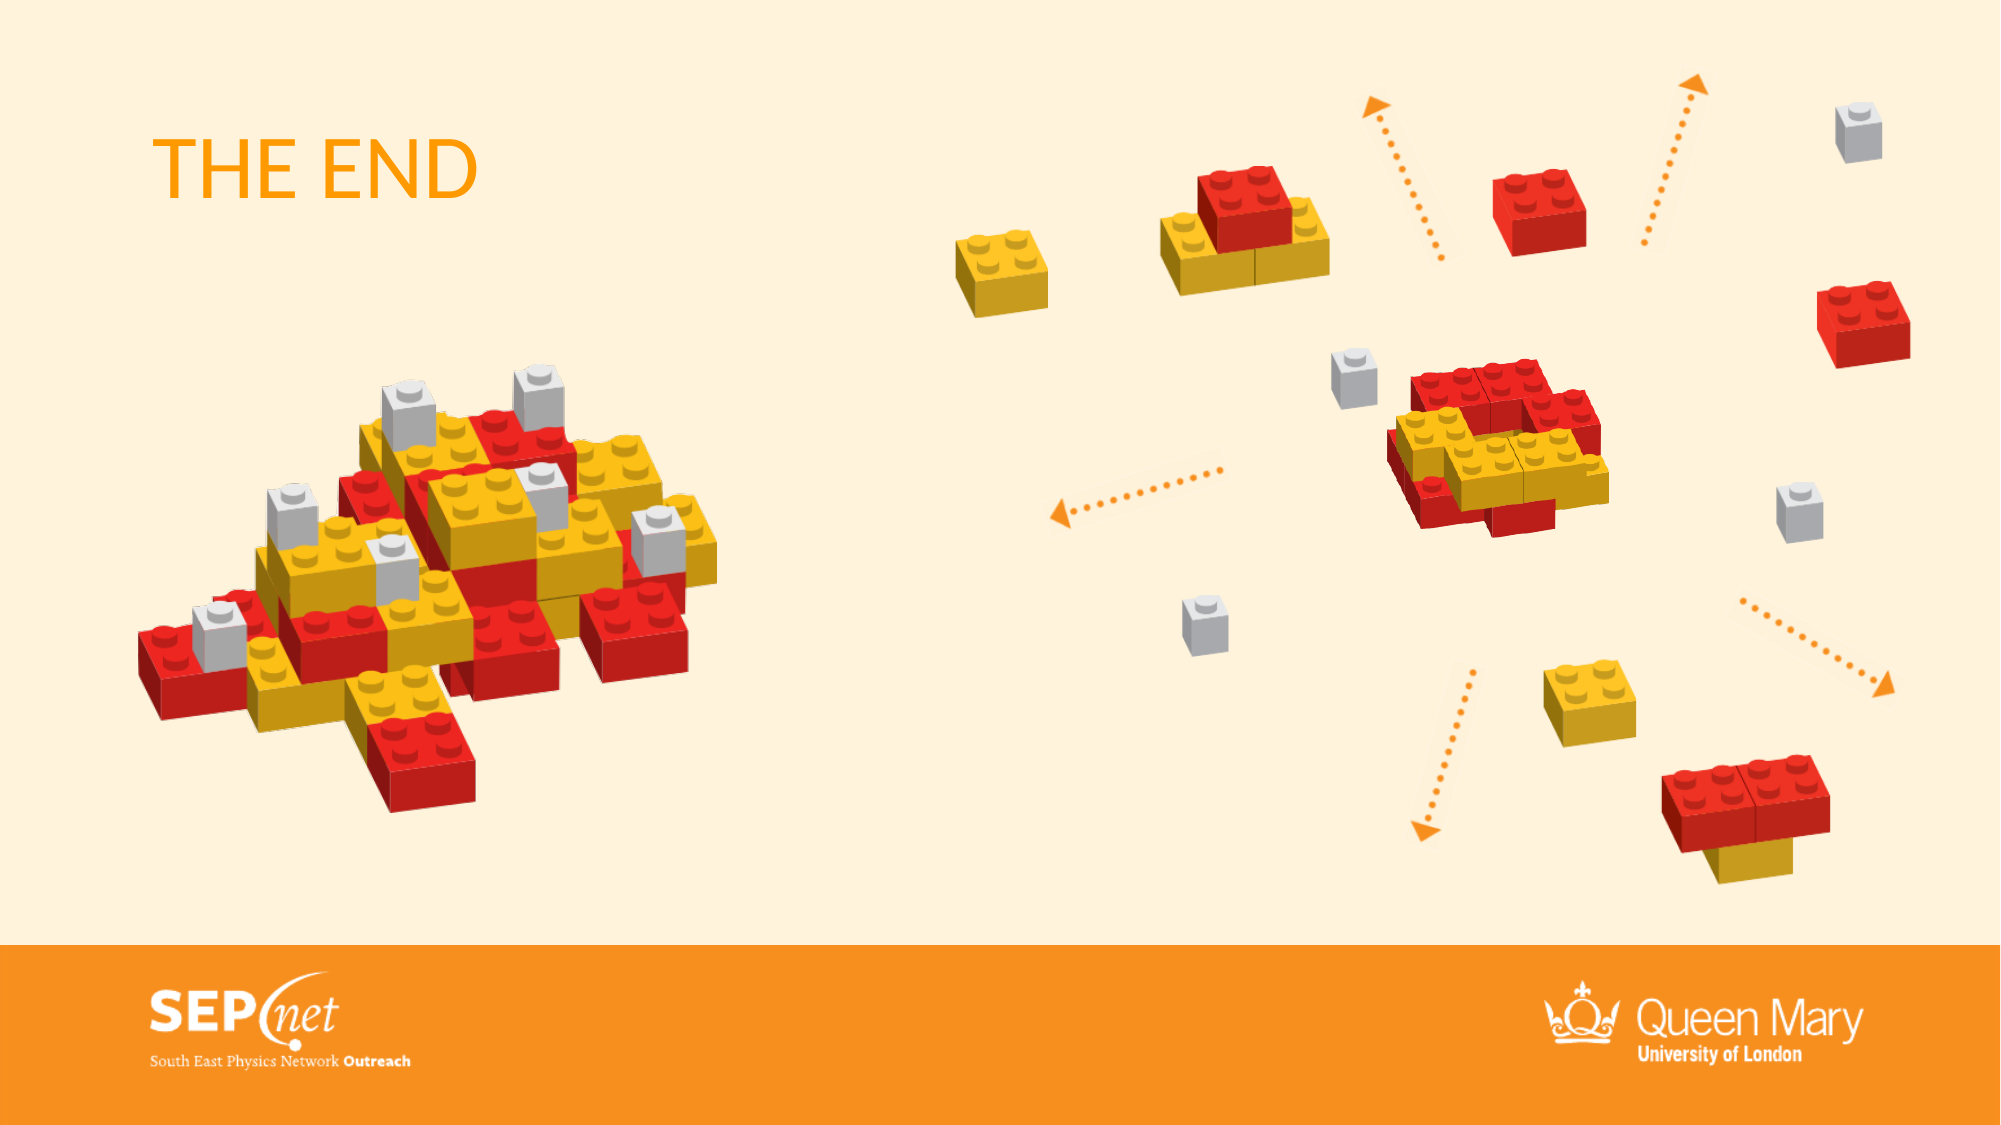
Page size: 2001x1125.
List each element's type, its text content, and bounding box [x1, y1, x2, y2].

picture [0, 0, 2001, 1125]
title THE END [137, 59, 1863, 278]
